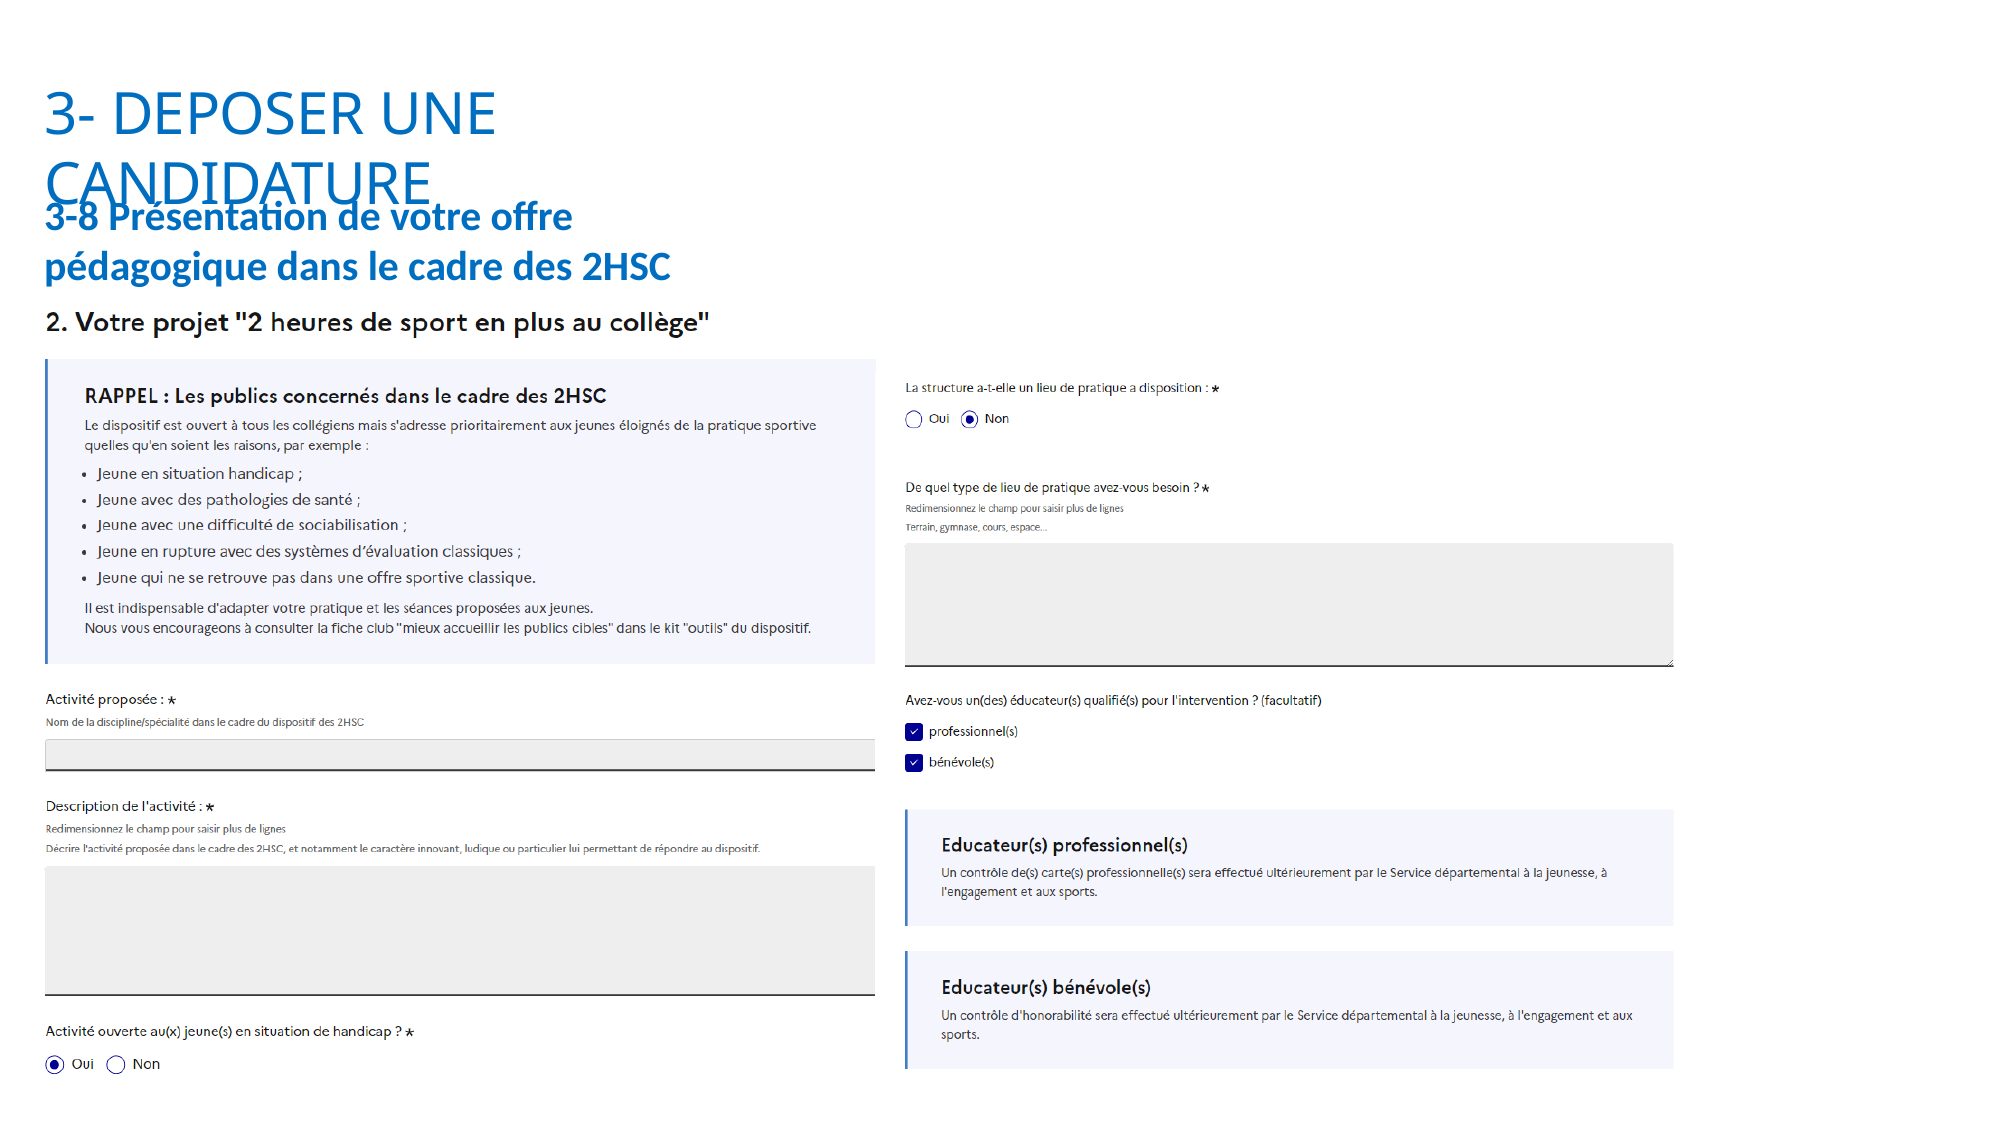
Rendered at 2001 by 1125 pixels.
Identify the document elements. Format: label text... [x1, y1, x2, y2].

picture [37, 312, 1733, 1089]
text_box 3-8 Présentation de votre offre pédagogique dans le cadre des 2HSC [42, 186, 788, 289]
title 3- DEPOSER UNE CANDIDATURE [42, 73, 885, 264]
